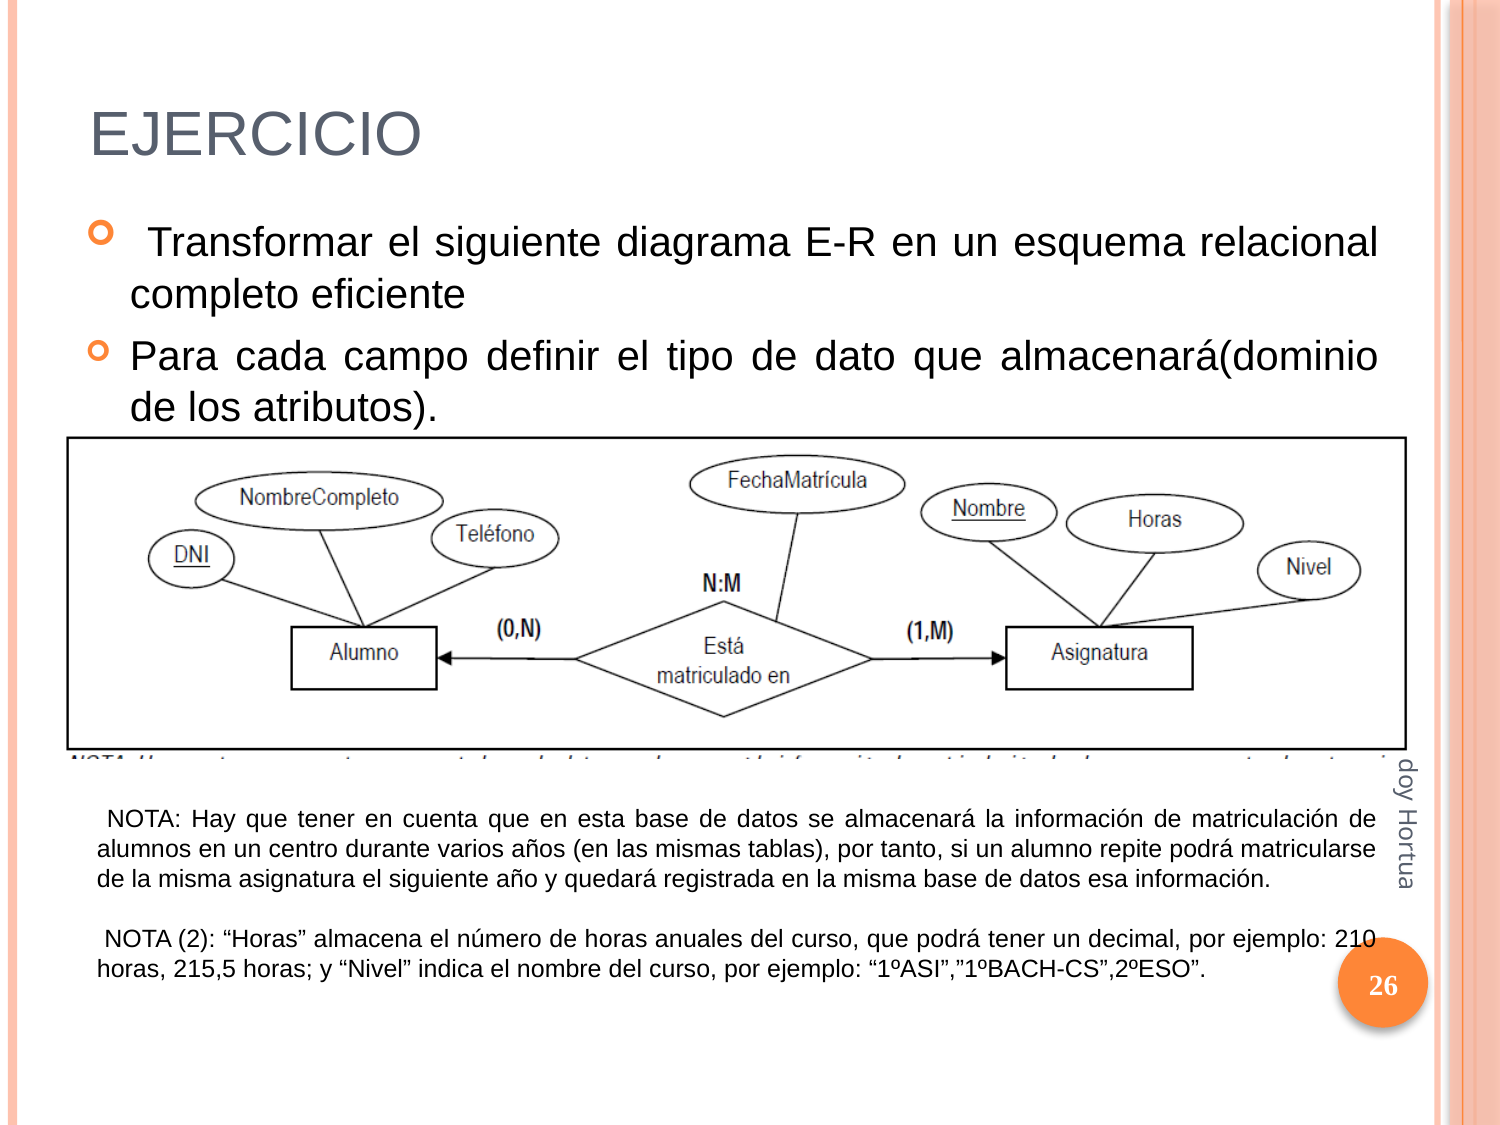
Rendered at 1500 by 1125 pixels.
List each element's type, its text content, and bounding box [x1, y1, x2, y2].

list Transformar el siguiente diagrama E-R en un esquema relacional completo eficiente Para cada campo definir el tipo de dato que almacenará(dominio de los atributos). [70, 198, 1395, 433]
list Transformar el siguiente diagrama E-R en un esquema relacional completo eficiente Para cada campo definir el tipo de dato que almacenará(dominio de los atributos). [70, 771, 1395, 1055]
title Ejercicio [75, 45, 1300, 176]
picture [58, 433, 1419, 759]
slide_number 26 [1395, 940, 1434, 1026]
text_box NOTA: Hay que tener en cuenta que en esta base de datos se almacenará la información de matriculación de alumnos en un centro durante varios años (en las mismas tablas), por tanto, si un alumno repite podrá matricularse de la misma asignatura el siguiente año y quedará registrada en la misma base de datos esa información. NOTA (2): “Horas” almacena el número de horas anuales del curso, que podrá tener un decimal, por ejemplo: 210 horas, 215,5 horas; y “Nivel” indica el nombre del curso, por ejemplo: “1ºASI”,”1ºBACH-CS”,2ºESO”. [82, 771, 1395, 1050]
footer Ing. Sonia Godoy Hortua [1379, 380, 1440, 906]
